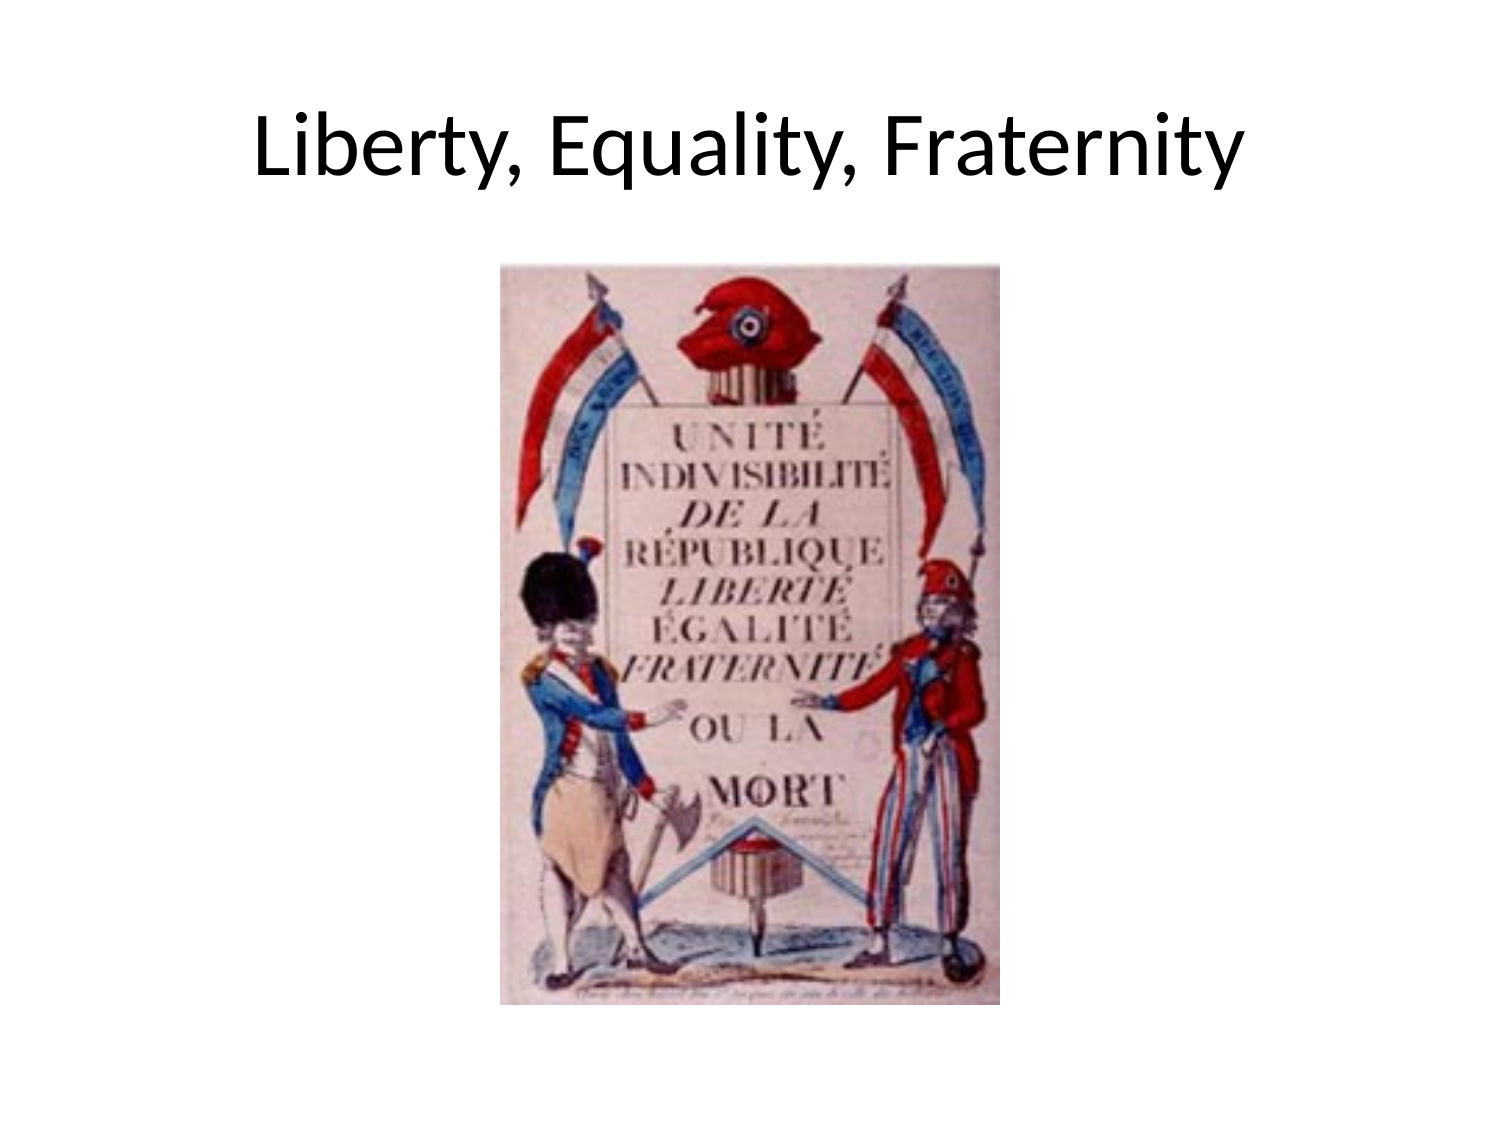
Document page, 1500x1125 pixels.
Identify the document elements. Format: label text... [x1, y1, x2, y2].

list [74, 262, 1426, 1006]
title Liberty, Equality, Fraternity [75, 45, 1425, 233]
